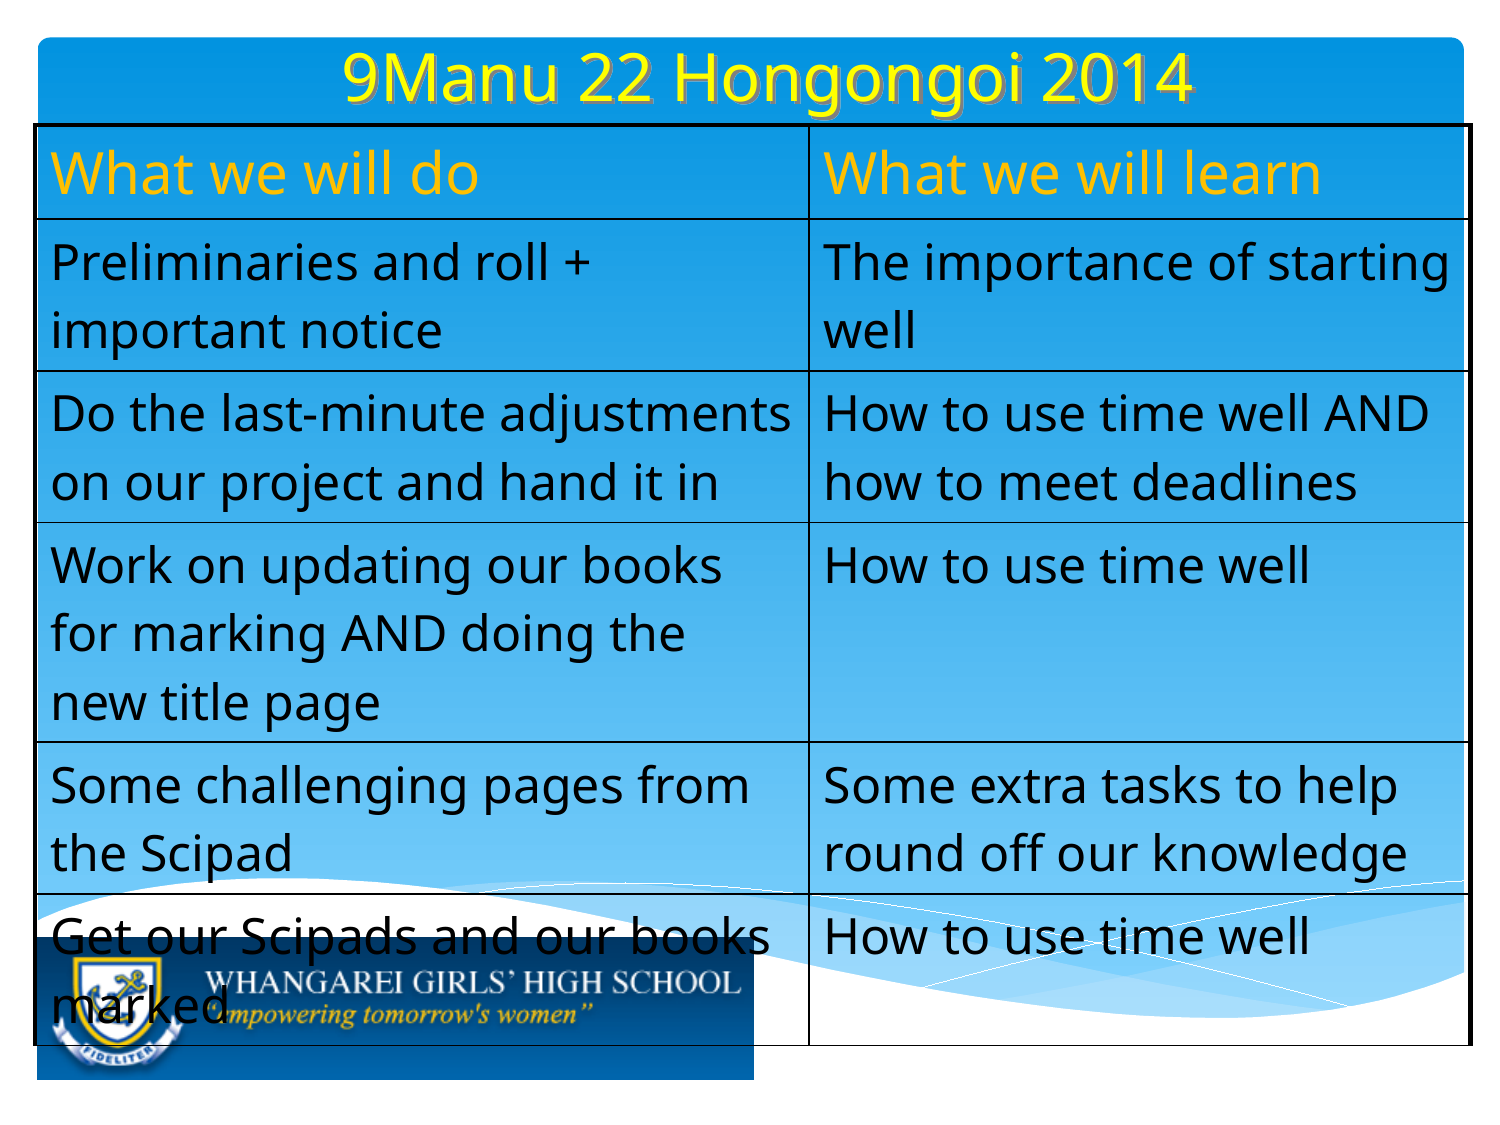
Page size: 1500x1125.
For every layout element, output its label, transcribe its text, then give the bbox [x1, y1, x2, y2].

table_cell How to use time well [810, 895, 1468, 1045]
table_header What we will learn [810, 127, 1468, 218]
table_header What we will do [37, 127, 808, 218]
table_cell The importance of starting well [810, 220, 1468, 370]
table_cell Some challenging pages from the Scipad [37, 743, 808, 893]
picture [37, 937, 754, 1080]
table_cell Some extra tasks to help round off our knowledge [810, 743, 1468, 893]
table_cell How to use time well [810, 523, 1468, 741]
table_cell Do the last-minute adjustments on our project and hand it in [37, 372, 808, 522]
table_cell Get our Scipads and our books marked [37, 895, 808, 1045]
table_cell Work on updating our books for marking AND doing the new title page [37, 523, 808, 741]
text_box 9Manu 22 Hongongoi 2014 [162, 24, 1375, 123]
table_cell How to use time well AND how to meet deadlines [810, 372, 1468, 522]
table_cell Preliminaries and roll + important notice [37, 220, 808, 370]
